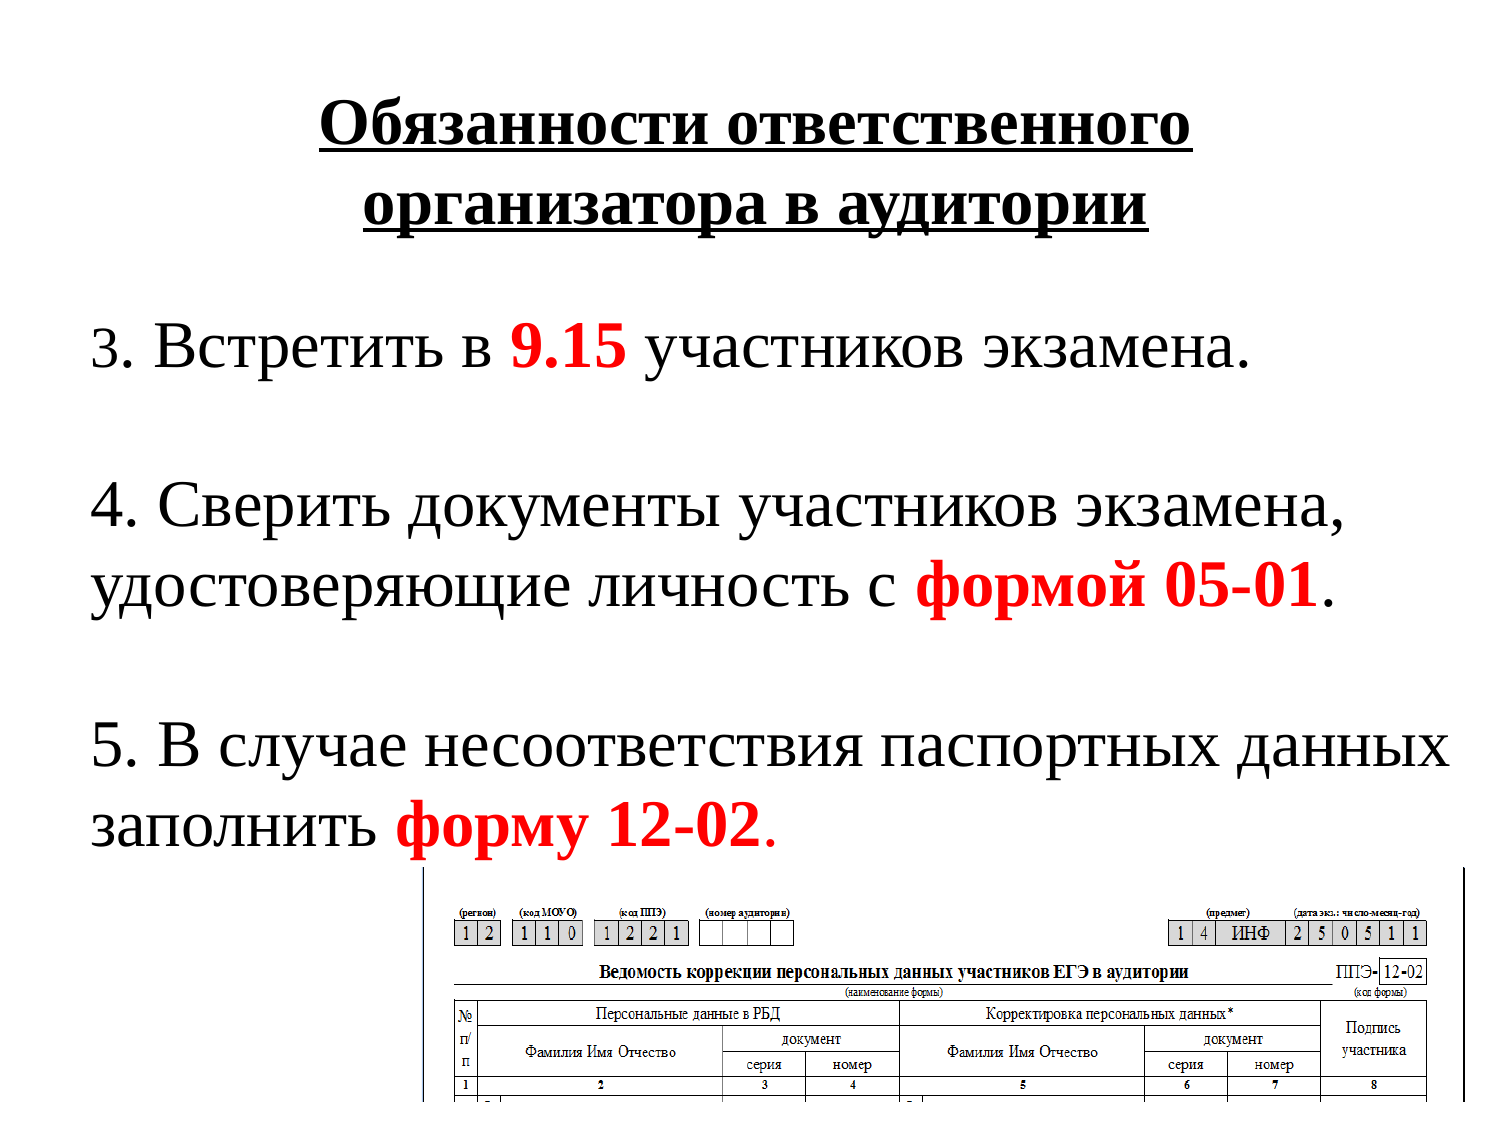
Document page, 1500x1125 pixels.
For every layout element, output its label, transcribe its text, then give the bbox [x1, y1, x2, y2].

text_box Обязанности ответственного организатора в аудитории [70, 70, 1442, 245]
picture [421, 866, 1466, 1102]
text_box 3. Встретить в 9.15 участников экзамена. 4. Сверить документы участников экзамена, удостоверяющие личность с формой 05-01. 5. В случае несоответствия паспортных данных заполнить форму 12-02. [75, 292, 1485, 998]
